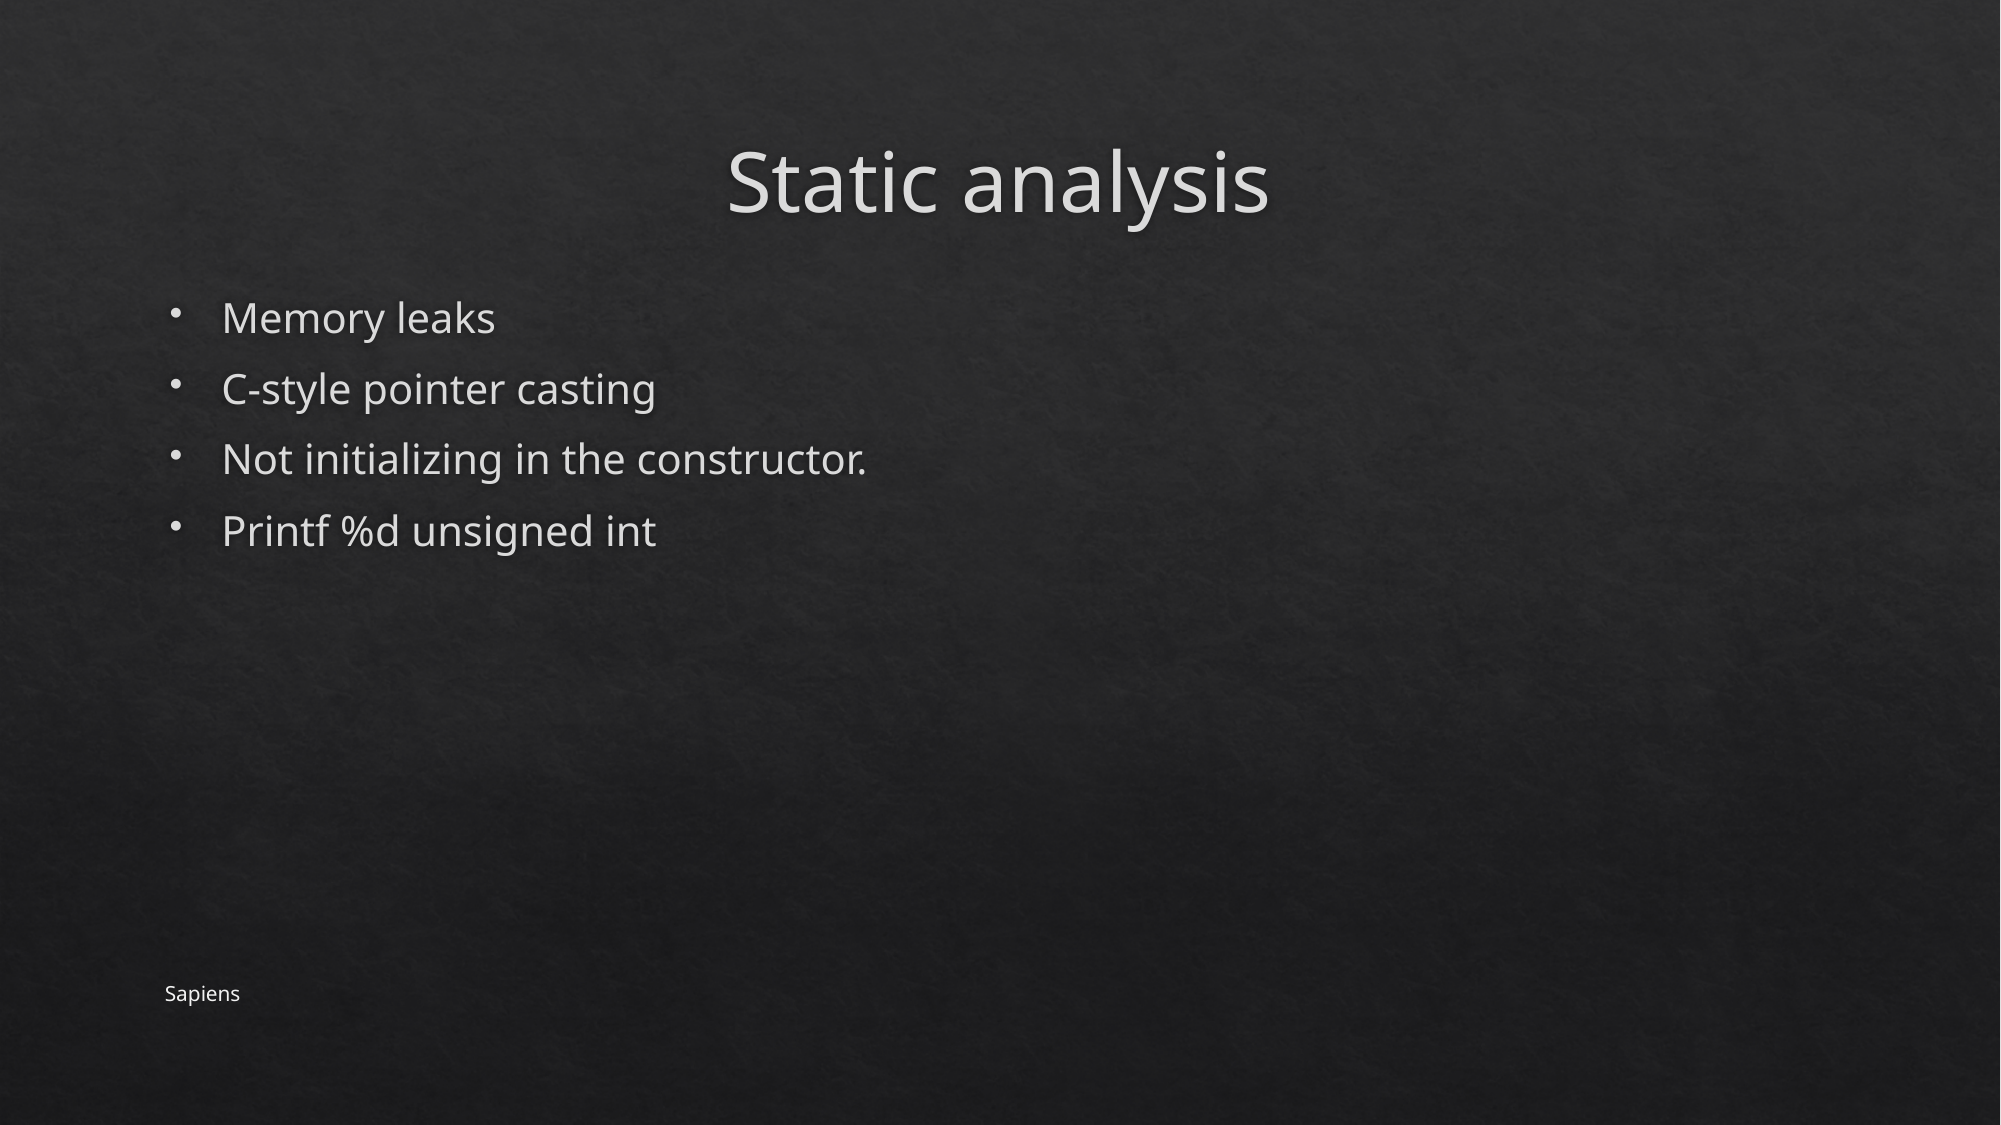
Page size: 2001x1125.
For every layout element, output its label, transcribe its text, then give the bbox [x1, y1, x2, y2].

title Static analysis [149, 99, 1849, 260]
footer Sapiens [149, 965, 1245, 1025]
list Memory leaks C-style pointer casting Not initializing in the constructor. Printf %d unsigned int [149, 284, 1849, 950]
